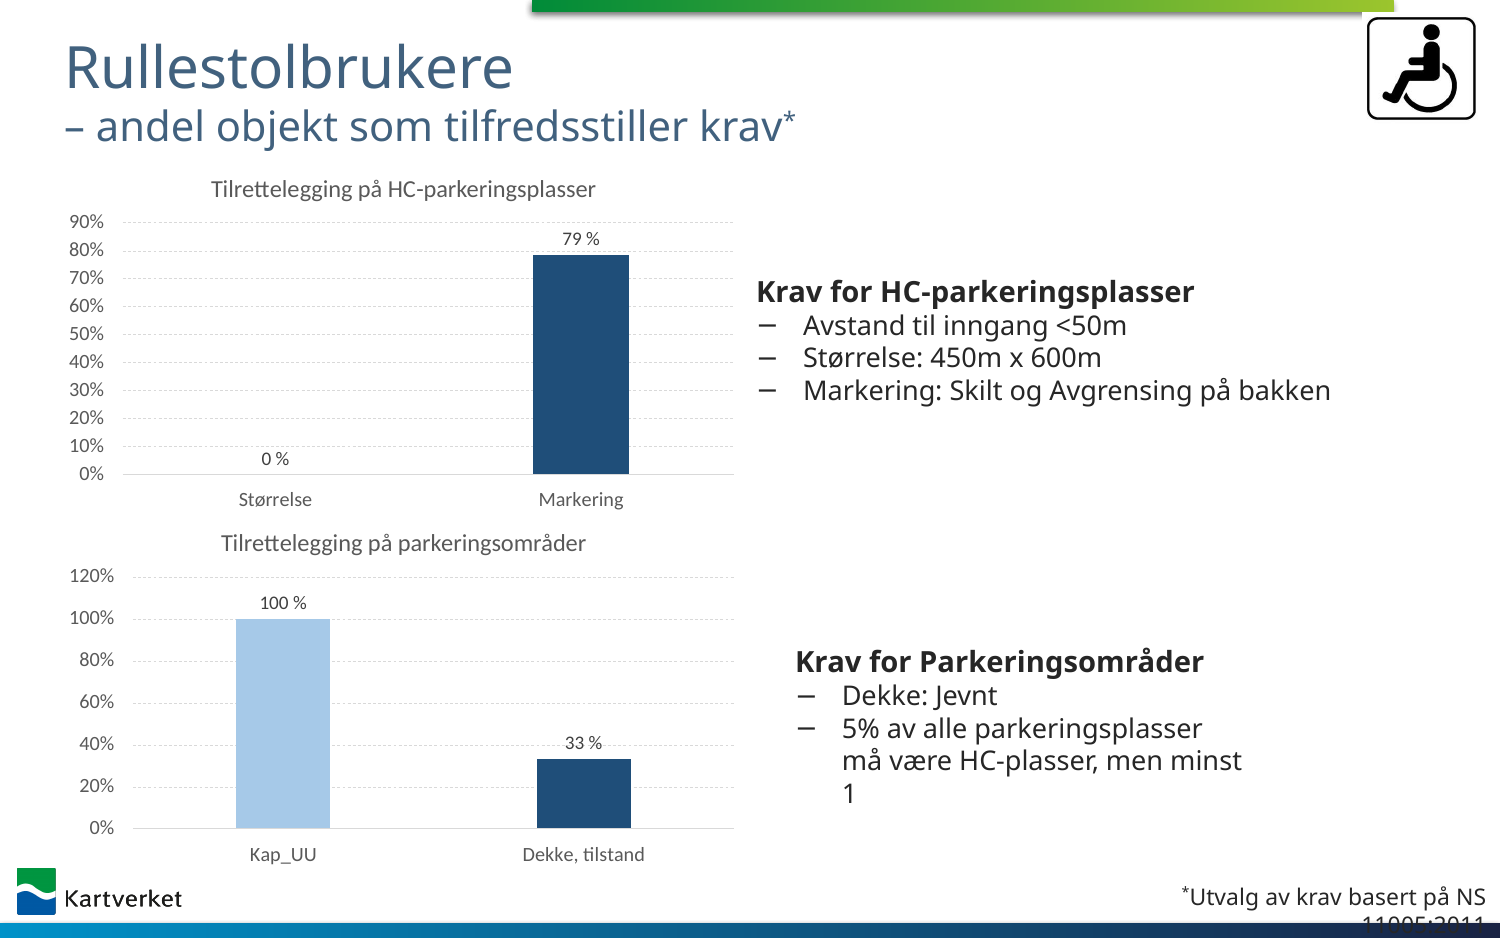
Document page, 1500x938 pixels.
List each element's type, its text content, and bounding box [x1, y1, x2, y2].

text_box Rullestolbrukere – andel objekt som tilfredsstiller krav* [49, 25, 1431, 158]
picture [62, 166, 746, 519]
text_box Krav for HC-parkeringsplasser Avstand til inngang <50m Størrelse: 450m x 600m Markering: Skilt og Avgrensing på bakken [750, 265, 1346, 413]
text_box *Utvalg av krav basert på NS 11005:2011 [1068, 873, 1500, 938]
picture [1362, 12, 1481, 126]
text_box Krav for Parkeringsområder Dekke: Jevnt 5% av alle parkeringsplasser må være HC-plasser, men minst 1 [780, 636, 1261, 816]
picture [62, 520, 746, 874]
